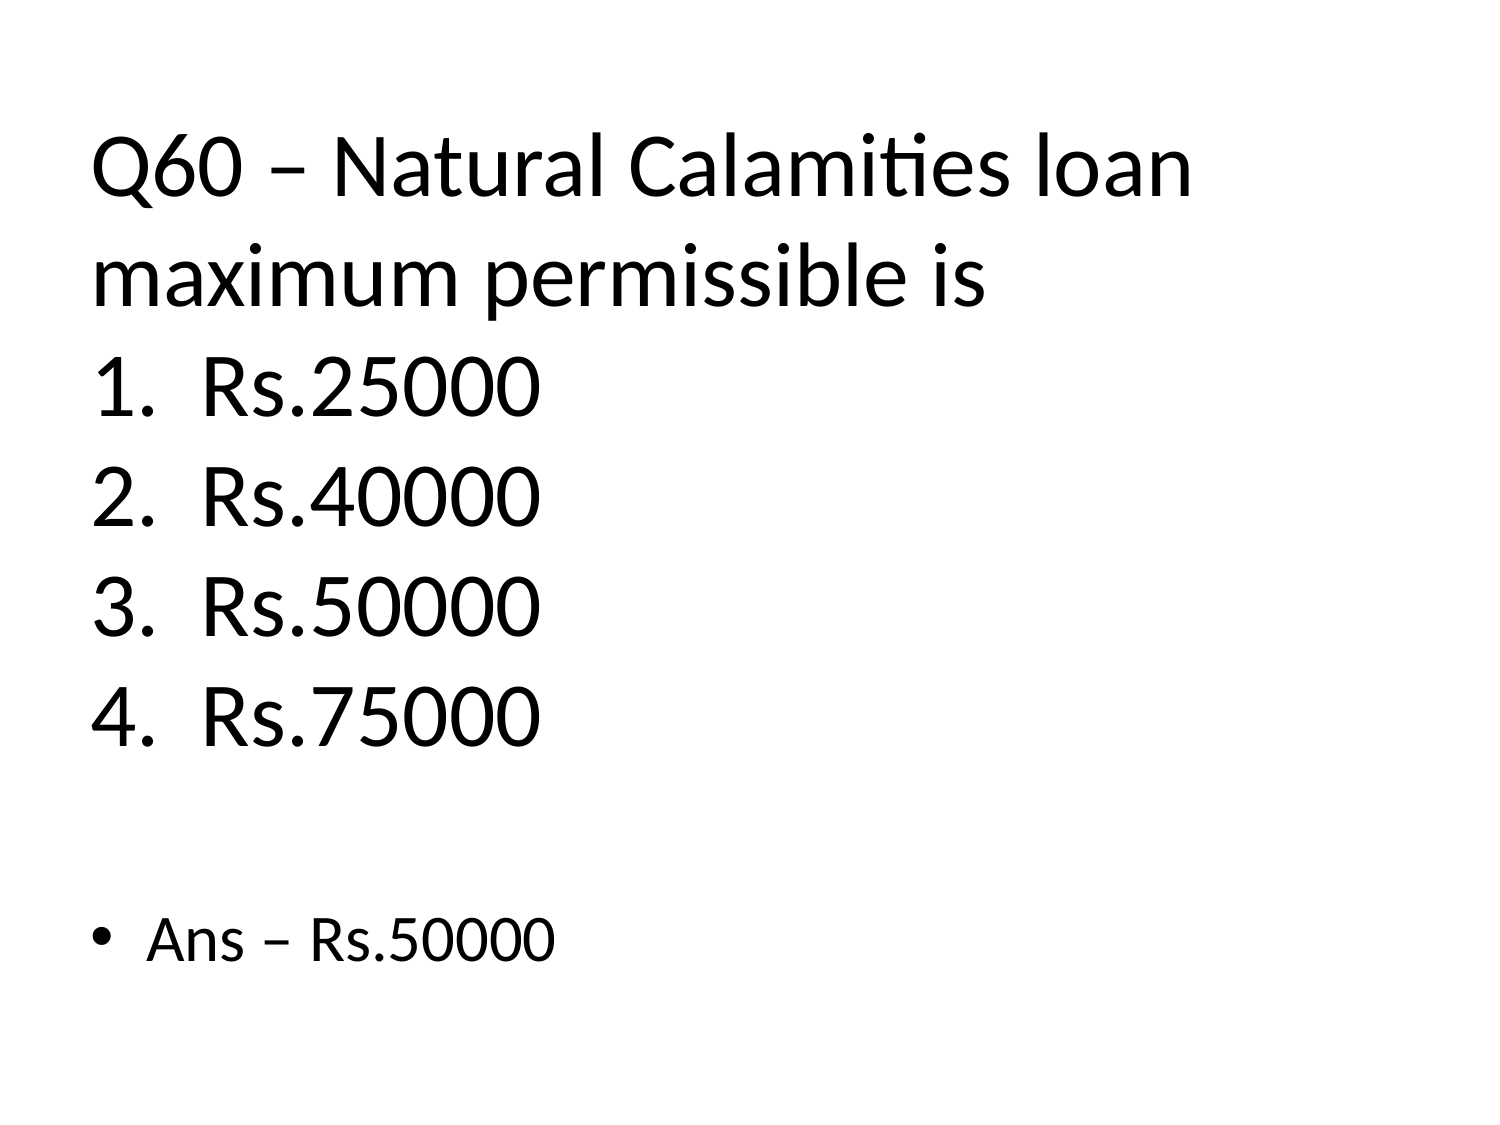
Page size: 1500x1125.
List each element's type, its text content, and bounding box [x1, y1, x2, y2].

title Q60 – Natural Calamities loan maximum permissible is 1. Rs.25000 2. Rs.40000 3. Rs.50000 4. Rs.75000 [75, 45, 1425, 825]
list Ans – Rs.50000 [75, 887, 1425, 1005]
